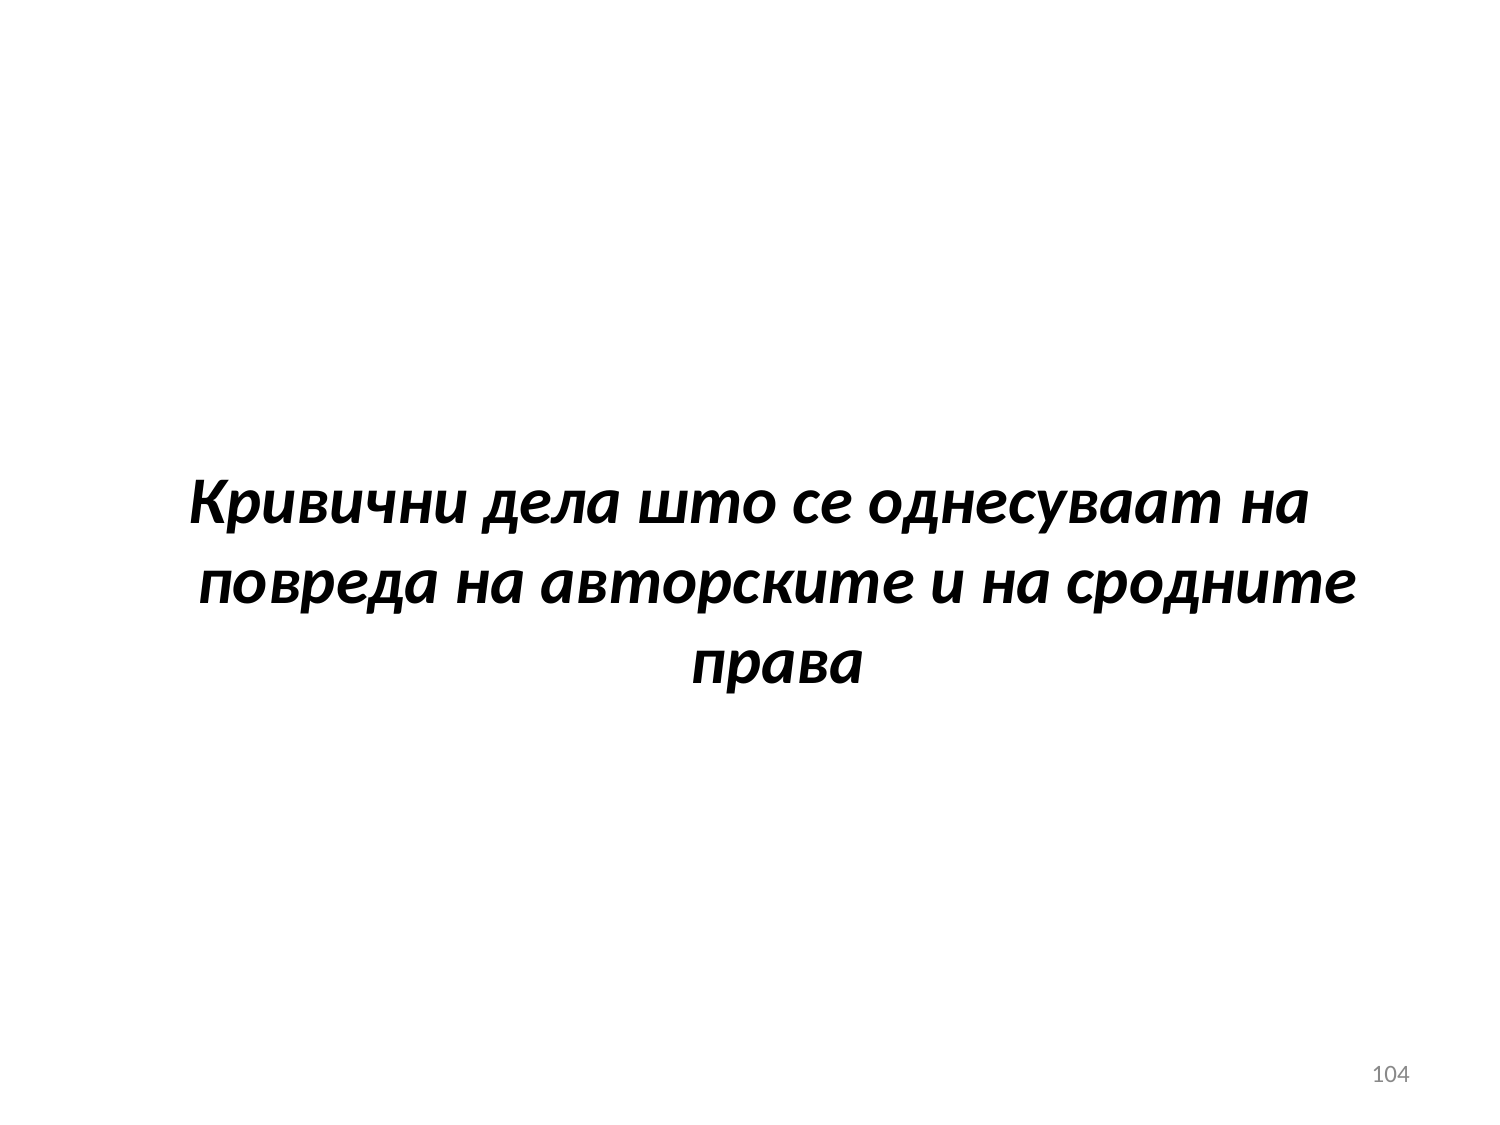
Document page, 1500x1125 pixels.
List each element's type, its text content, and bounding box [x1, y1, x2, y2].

slide_number 104 [1074, 1042, 1425, 1103]
list Кривични дела што се однесуваат на повреда на авторските и на сродните права [75, 262, 1425, 1005]
